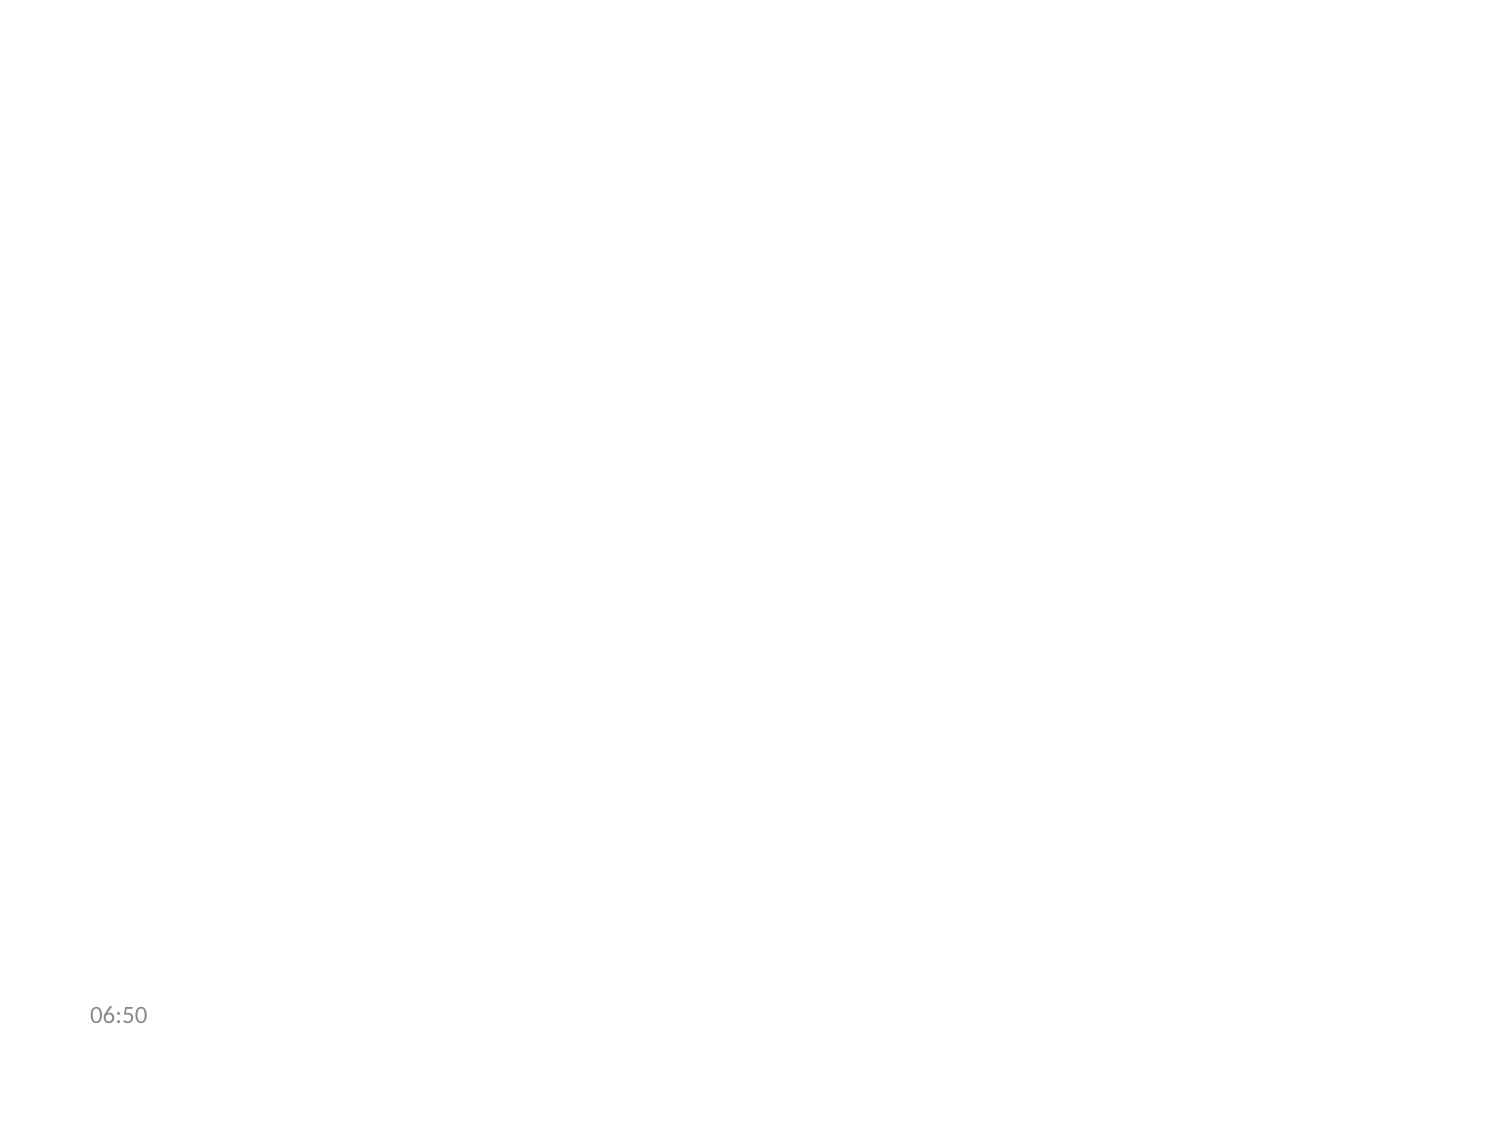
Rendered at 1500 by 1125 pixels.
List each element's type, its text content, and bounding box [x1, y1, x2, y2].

text_box 15:35 [75, 983, 425, 1044]
